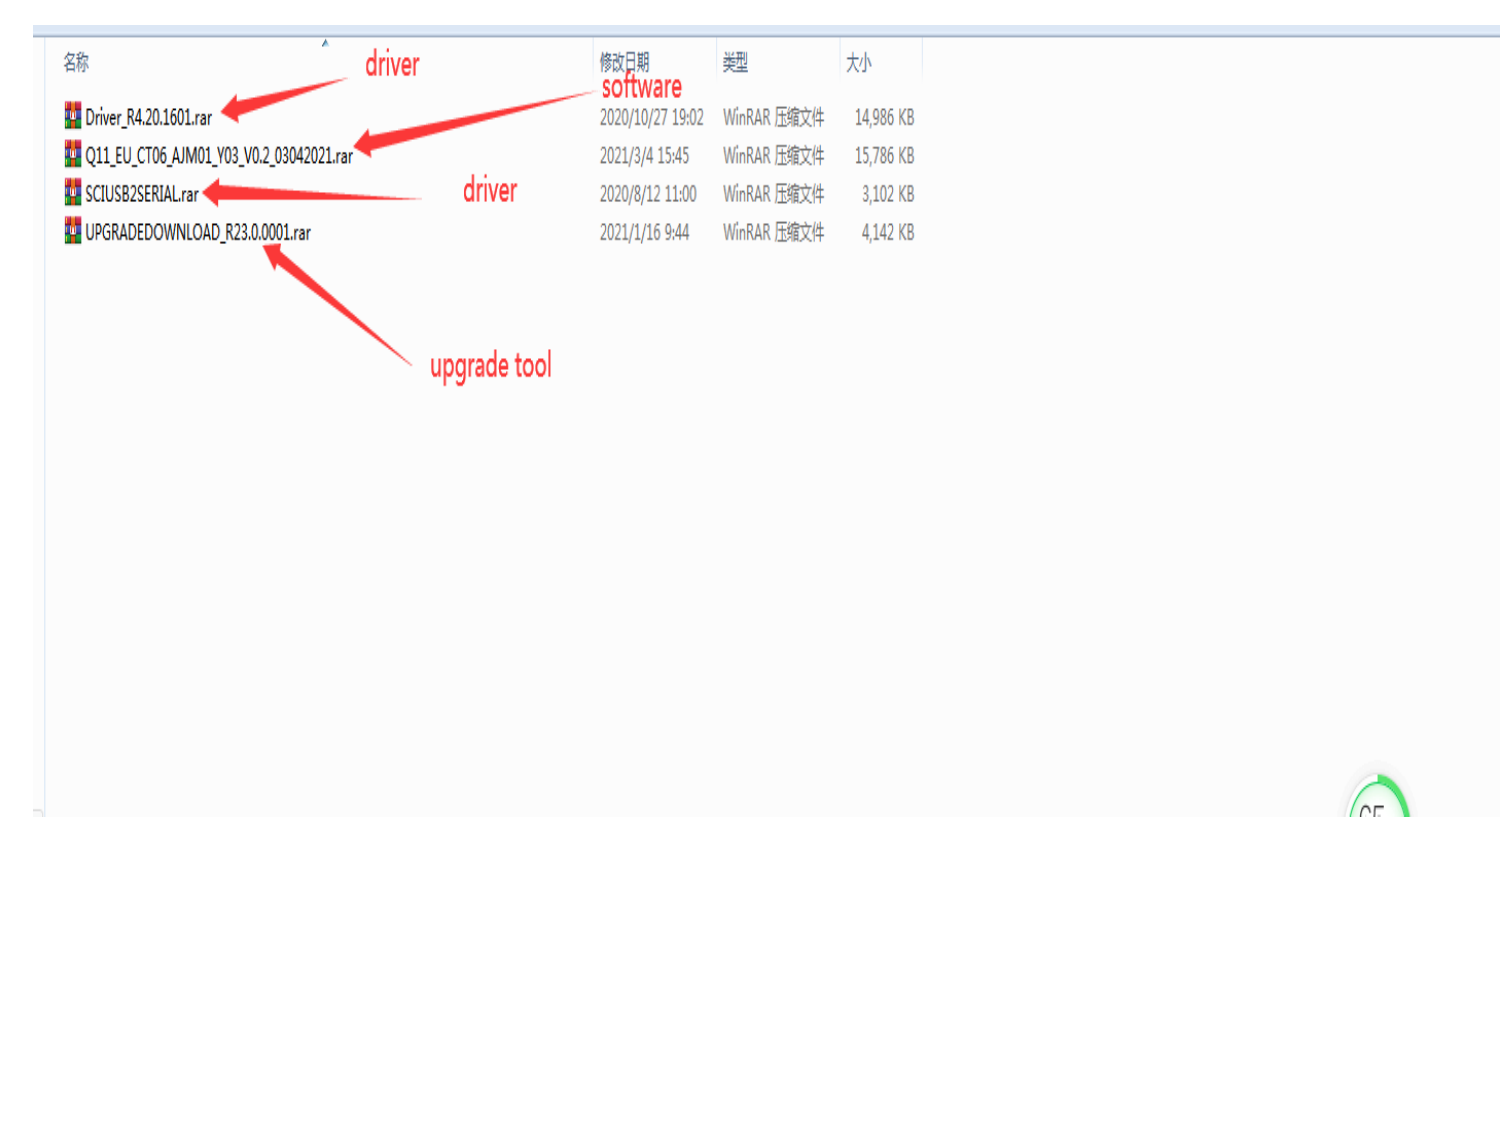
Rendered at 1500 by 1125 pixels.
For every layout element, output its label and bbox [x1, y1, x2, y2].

picture [33, 24, 1500, 817]
